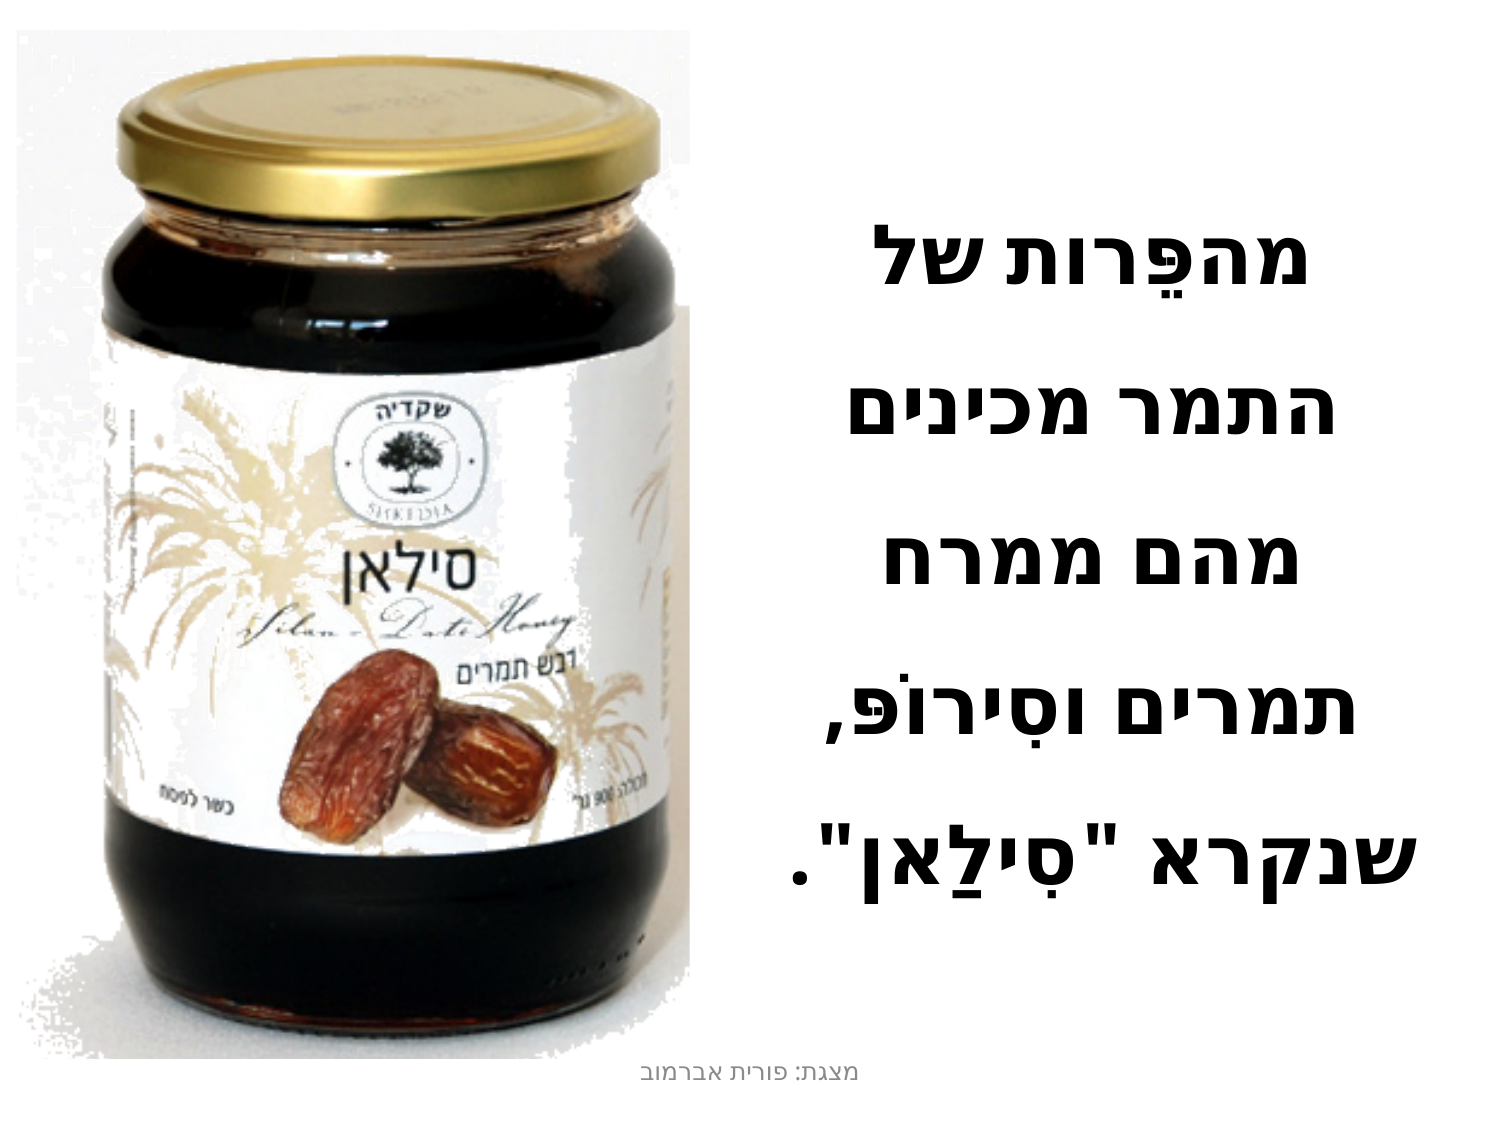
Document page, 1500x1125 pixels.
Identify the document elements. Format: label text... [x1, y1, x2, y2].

title מהפֵּרות של התמר מכינים מהם ממרח תמרים וסִירוֹפּ, שנקרא "סִילַאן". [738, 432, 1447, 621]
picture [16, 30, 690, 1059]
footer מצגת: פורית אברמוב [512, 1042, 988, 1103]
